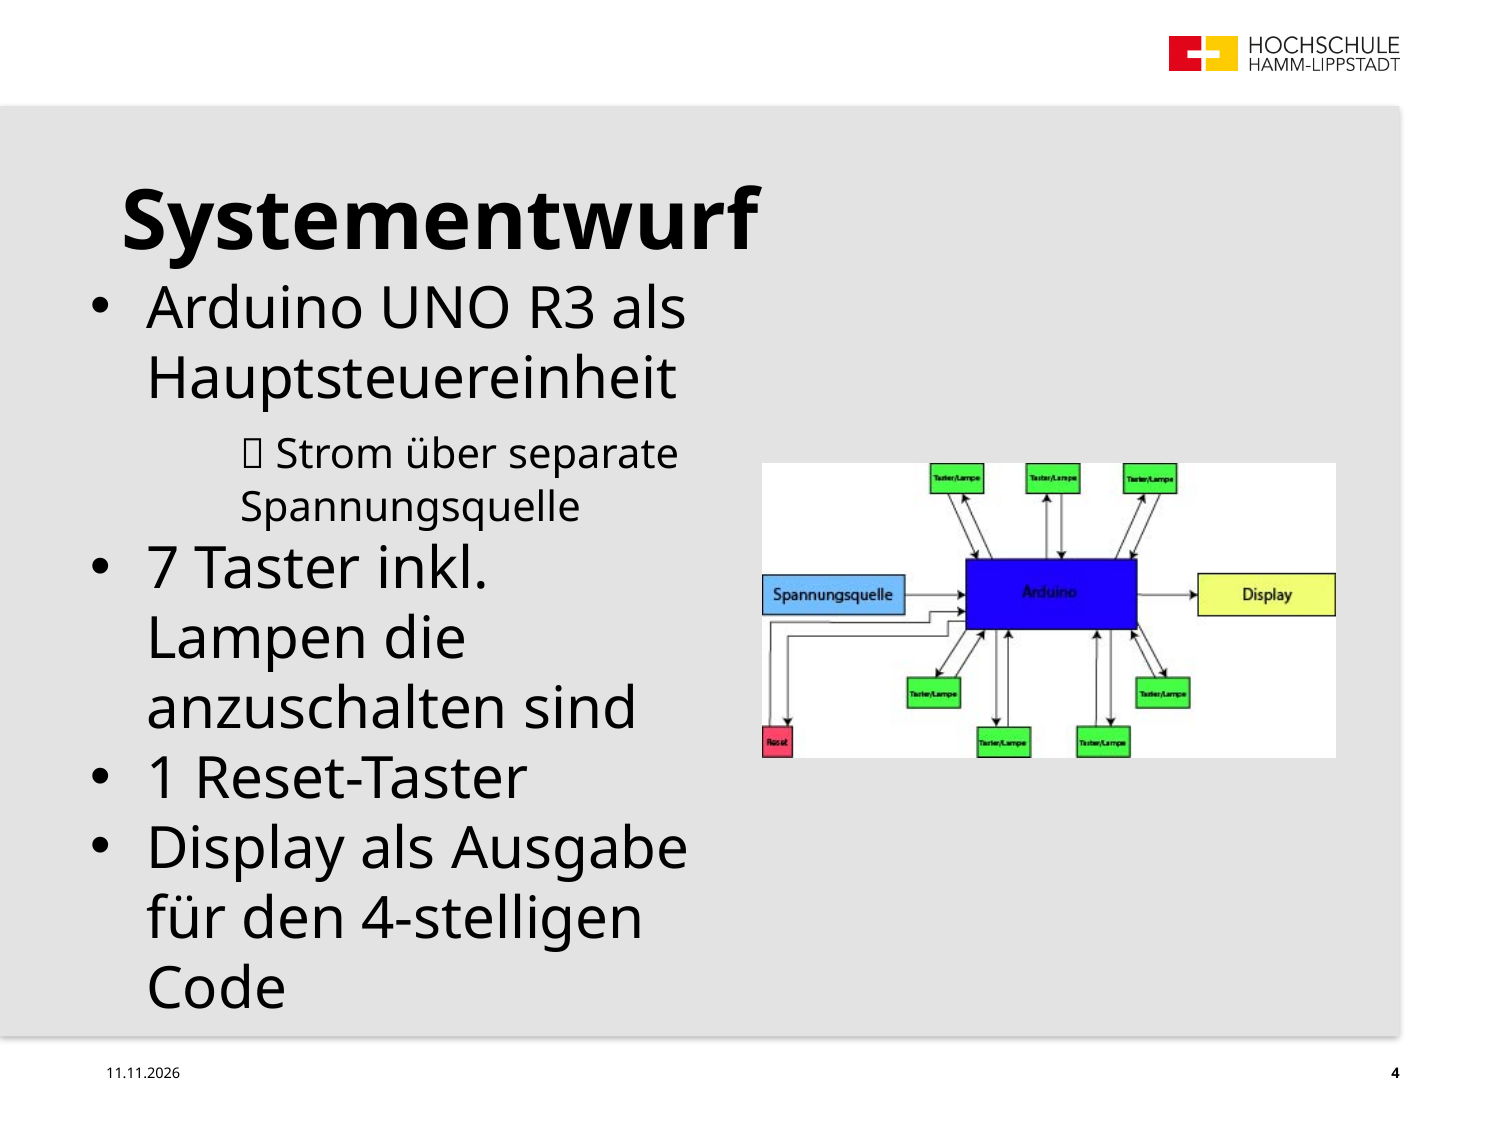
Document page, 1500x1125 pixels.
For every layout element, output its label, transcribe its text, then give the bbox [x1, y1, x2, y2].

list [762, 463, 1336, 758]
title Systementwurf [106, 122, 1366, 310]
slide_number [106, 1065, 457, 1084]
picture [1169, 36, 1400, 71]
list Arduino UNO R3 als Hauptsteuereinheit  Strom über separate Spannungsquelle 7 Taster inkl. Lampen die anzuschalten sind 1 Reset-Taster Display als Ausgabe für den 4-stelligen Code [75, 262, 738, 1005]
slide_number 4 [1049, 1065, 1400, 1084]
